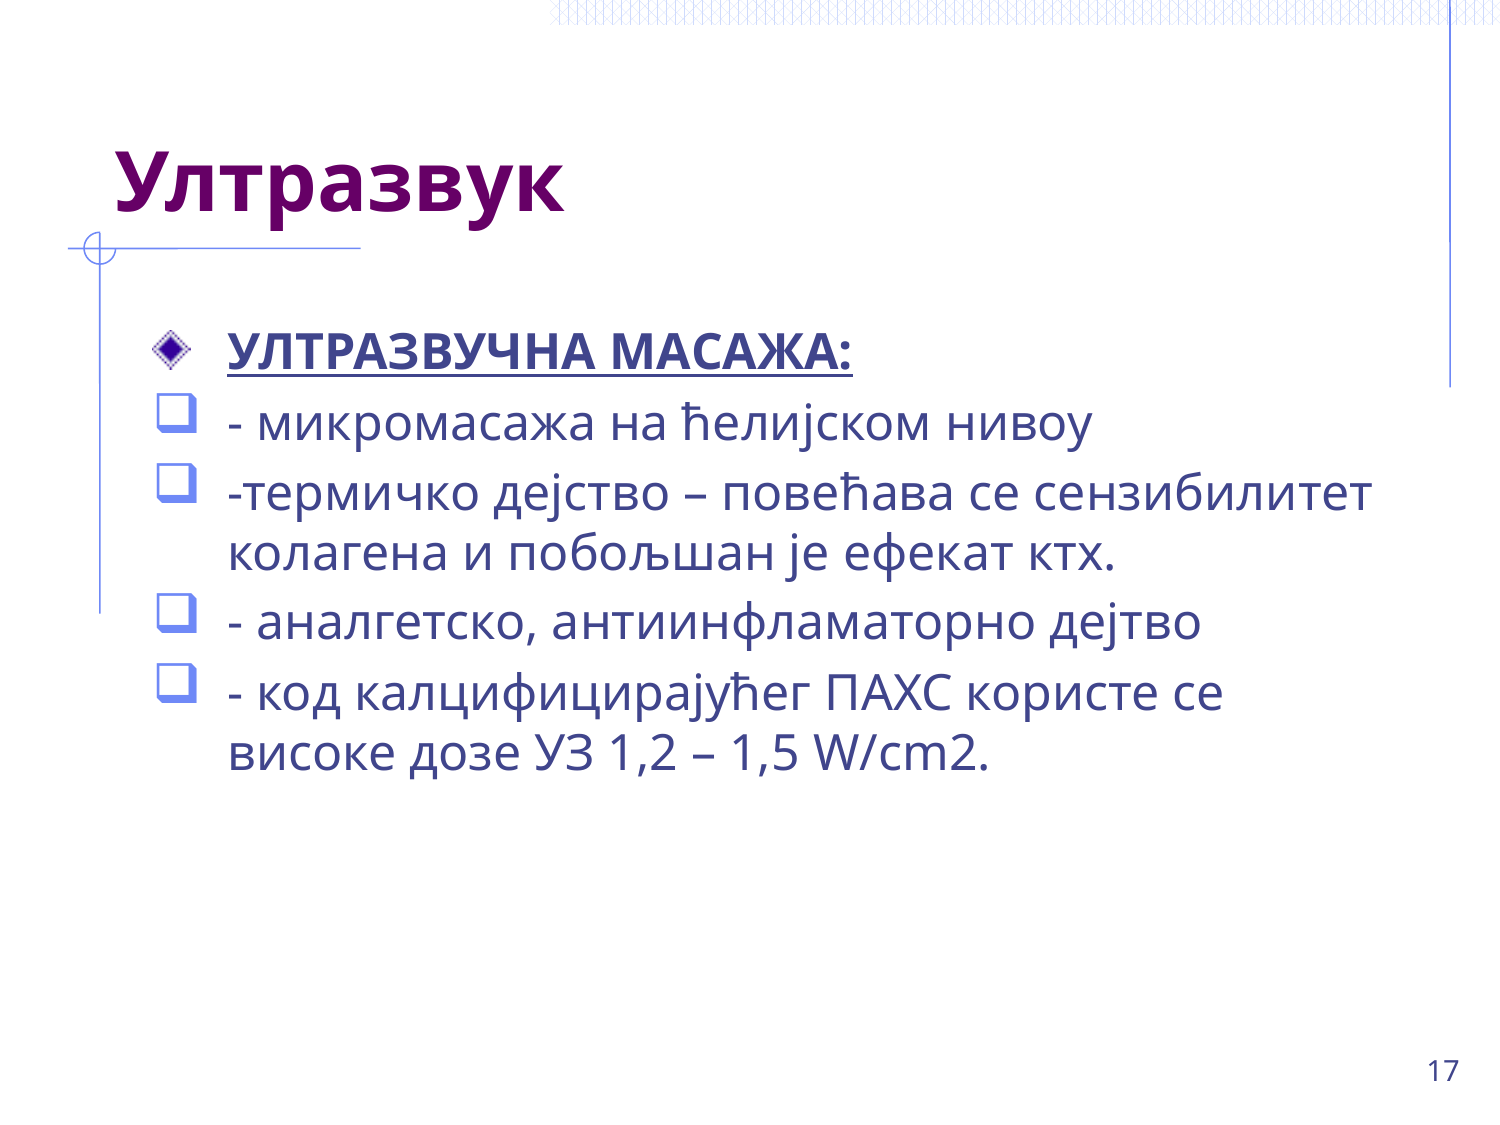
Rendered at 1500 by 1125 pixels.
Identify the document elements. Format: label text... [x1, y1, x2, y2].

list УЛТРАЗВУЧНА МАСАЖА: - микромасажа на ћелијском нивоу -термичко дејство – повећава се сензибилитет колагена и побољшан је ефекат ктх. - аналгетско, антиинфламаторно дејтво - код калцифицирајућег ПАХС користе се високе дозе УЗ 1,2 – 1,5 W/cm2. [137, 312, 1413, 988]
slide_number 17 [1162, 1025, 1475, 1100]
picture [152, 330, 191, 370]
title Ултразвук [99, 49, 1376, 238]
